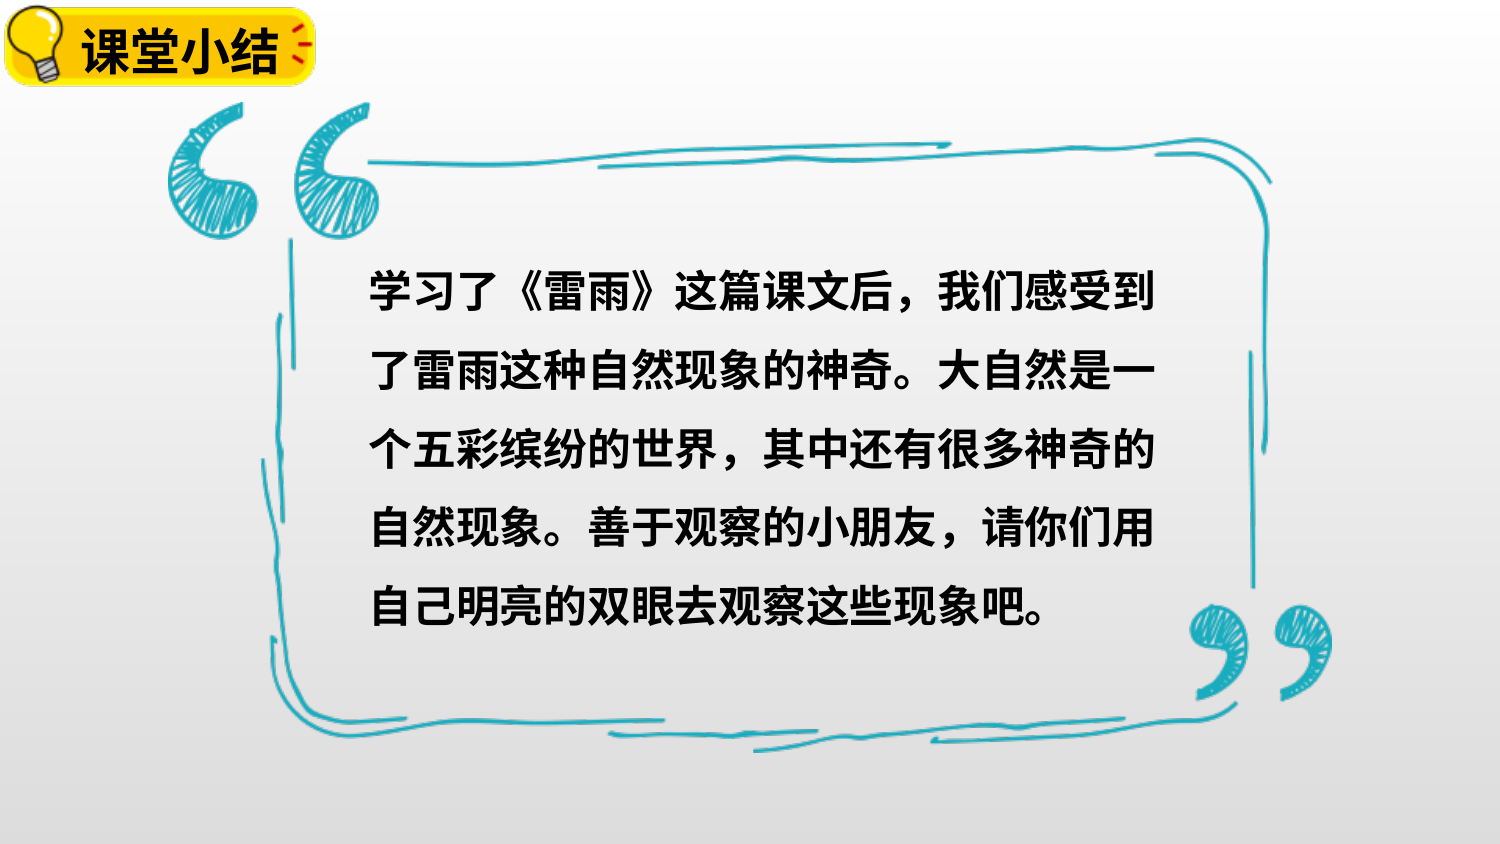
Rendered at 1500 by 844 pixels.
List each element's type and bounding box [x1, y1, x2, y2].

picture [168, 102, 1332, 753]
text_box [3, 0, 319, 93]
